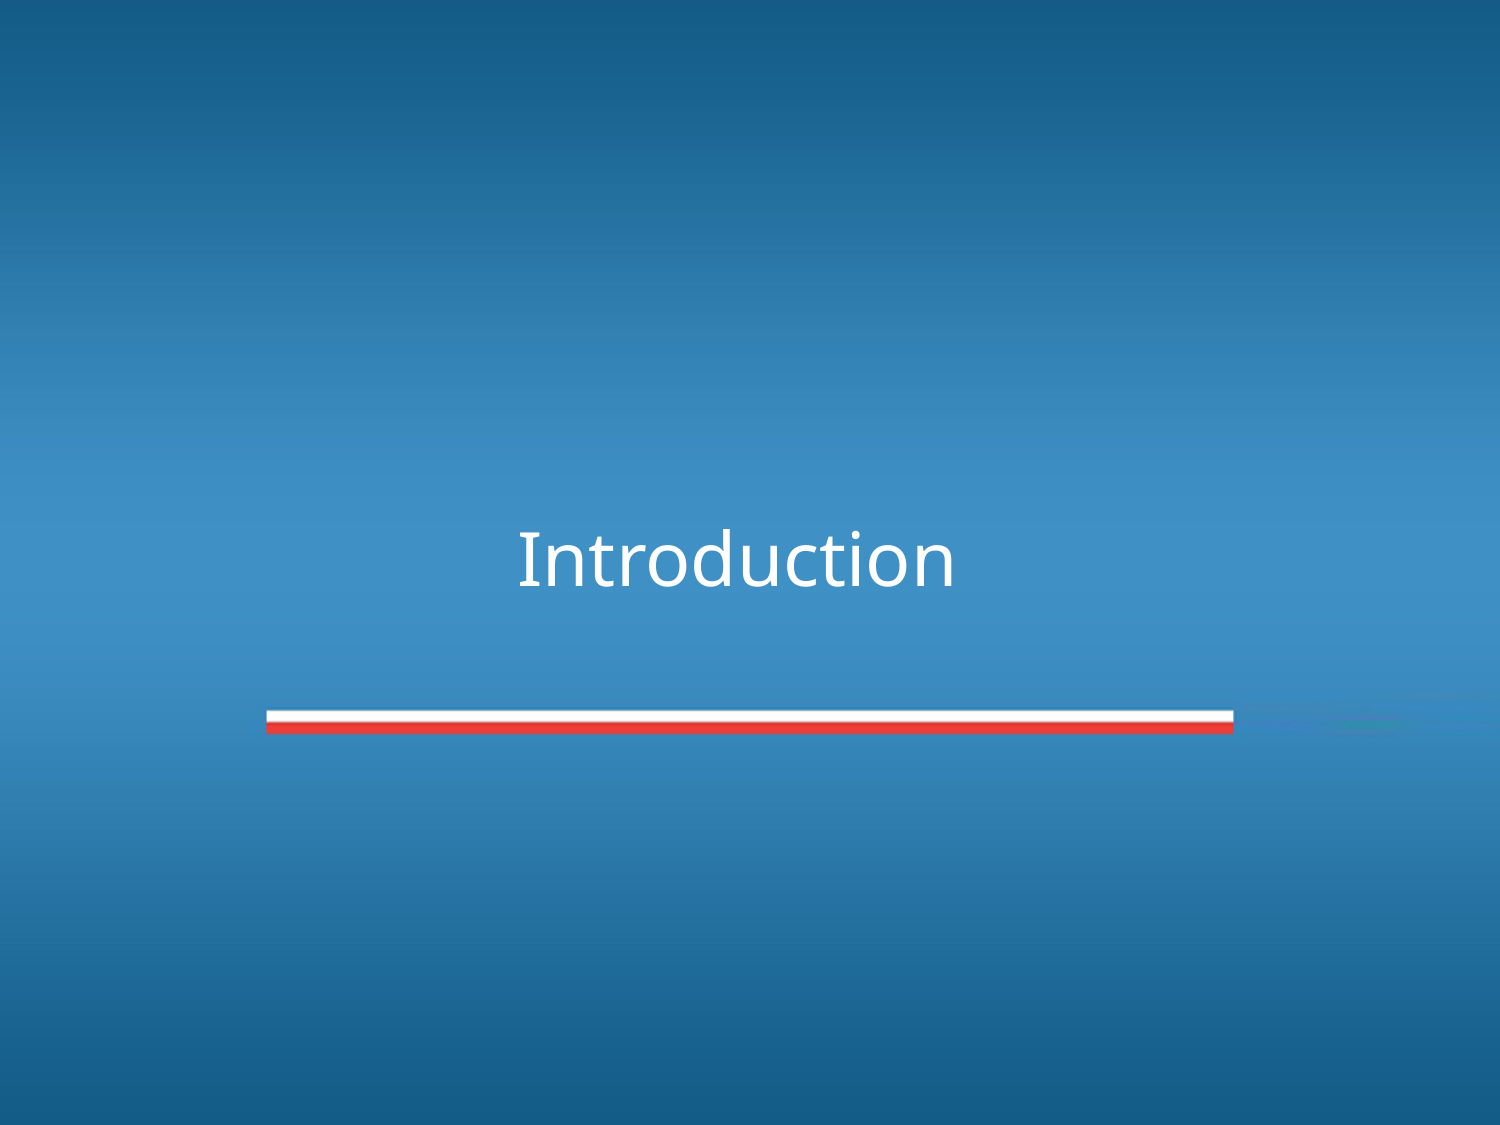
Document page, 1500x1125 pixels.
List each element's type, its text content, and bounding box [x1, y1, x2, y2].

title Introduction [218, 473, 1257, 652]
picture [0, 0, 1500, 1125]
